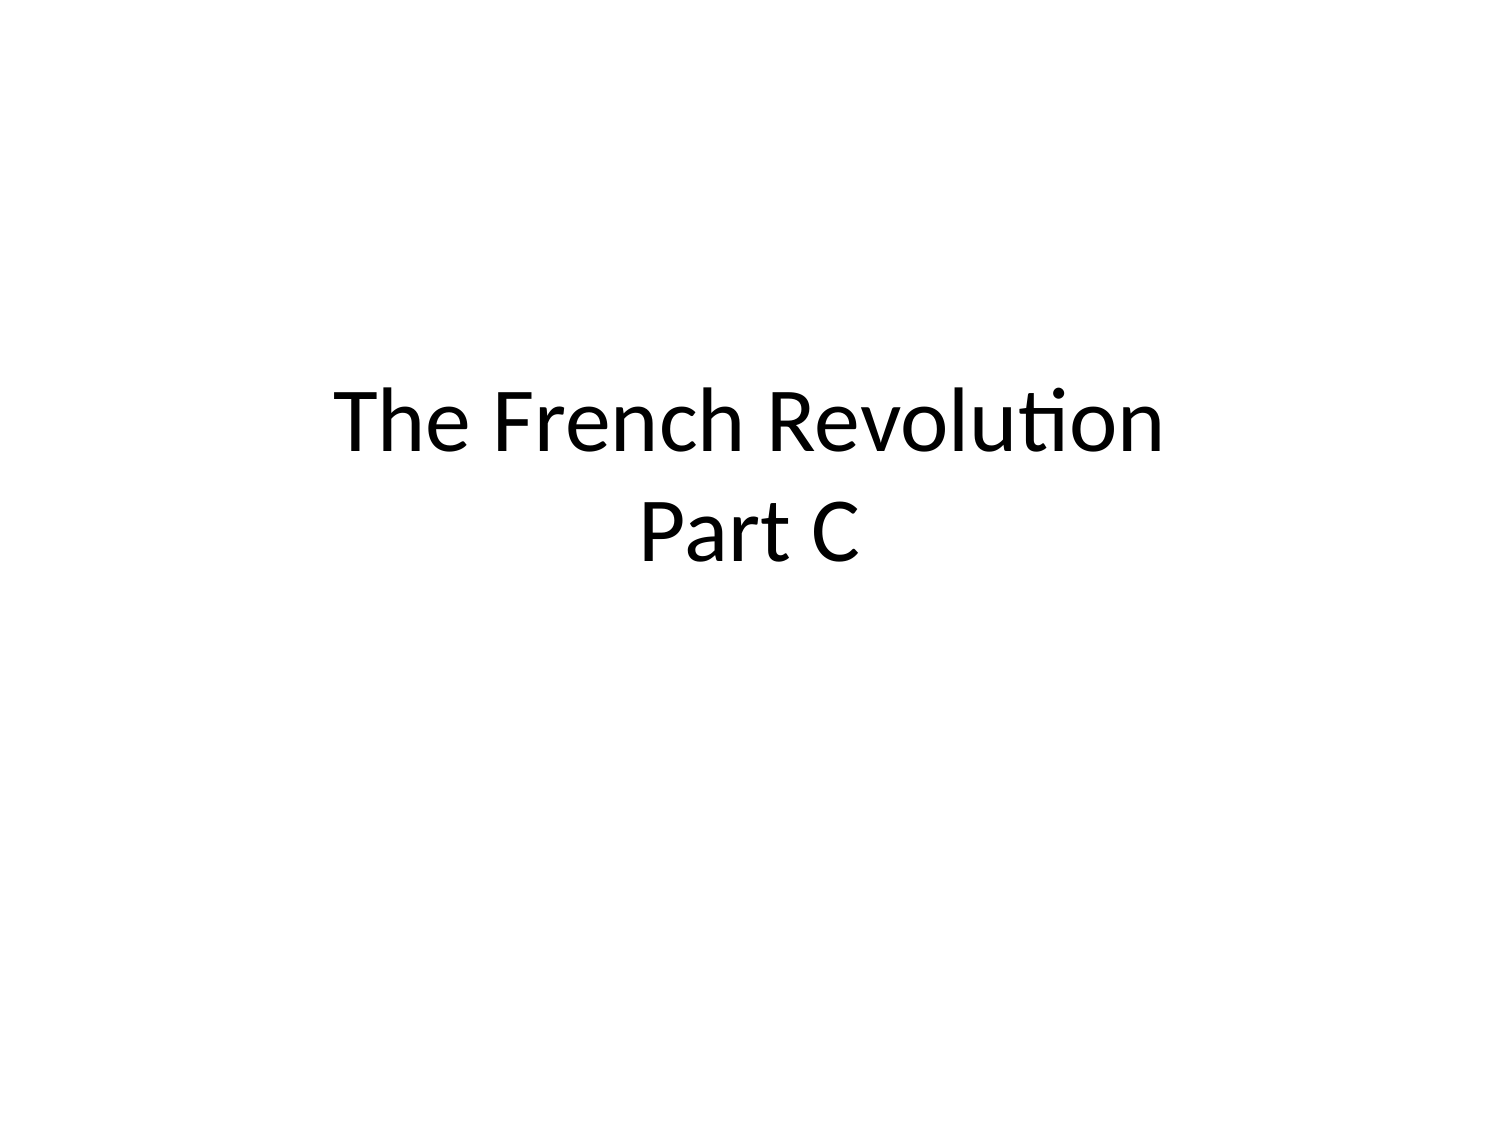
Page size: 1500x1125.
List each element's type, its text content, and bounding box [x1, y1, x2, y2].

title The French Revolution Part C [112, 349, 1388, 591]
